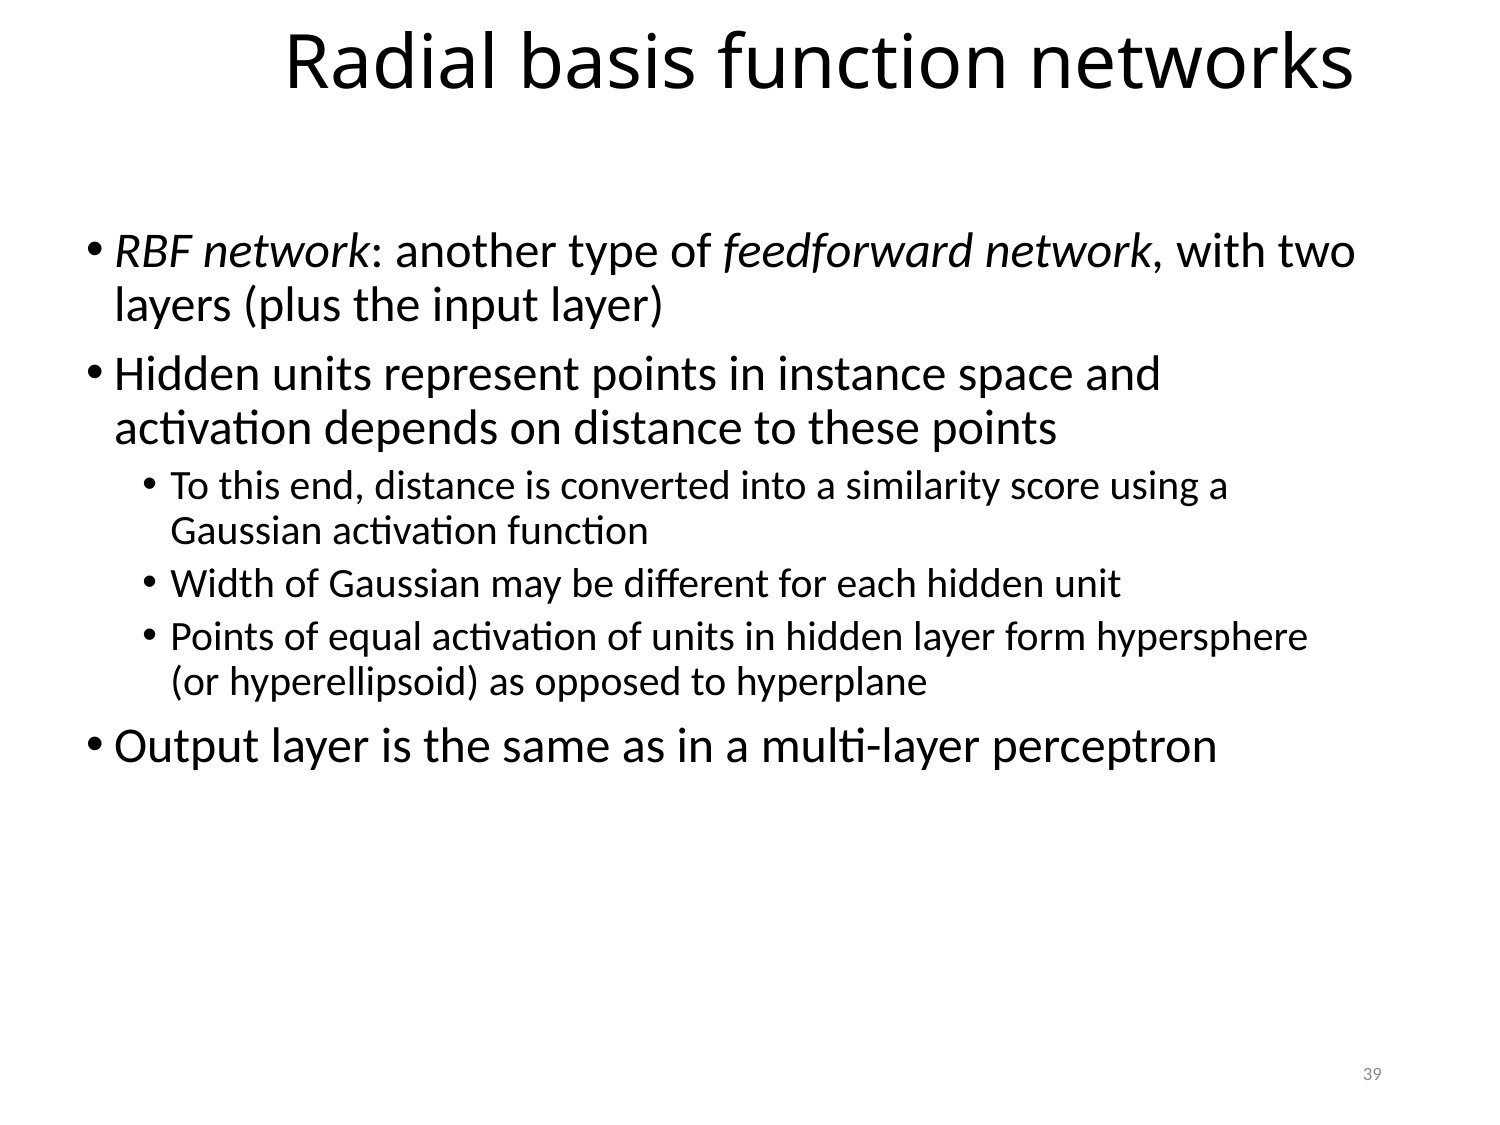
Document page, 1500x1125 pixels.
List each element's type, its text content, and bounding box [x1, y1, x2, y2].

title Radial basis function networks [268, 0, 1460, 159]
list RBF network: another type of feedforward network, with two layers (plus the input layer) Hidden units represent points in instance space and activation depends on distance to these points To this end, distance is converted into a similarity score using a Gaussian activation function Width of Gaussian may be different for each hidden unit Points of equal activation of units in hidden layer form hypersphere (or hyperellipsoid) as opposed to hyperplane Output layer is the same as in a multi-layer perceptron [70, 216, 1381, 870]
slide_number 39 [1059, 1042, 1397, 1103]
